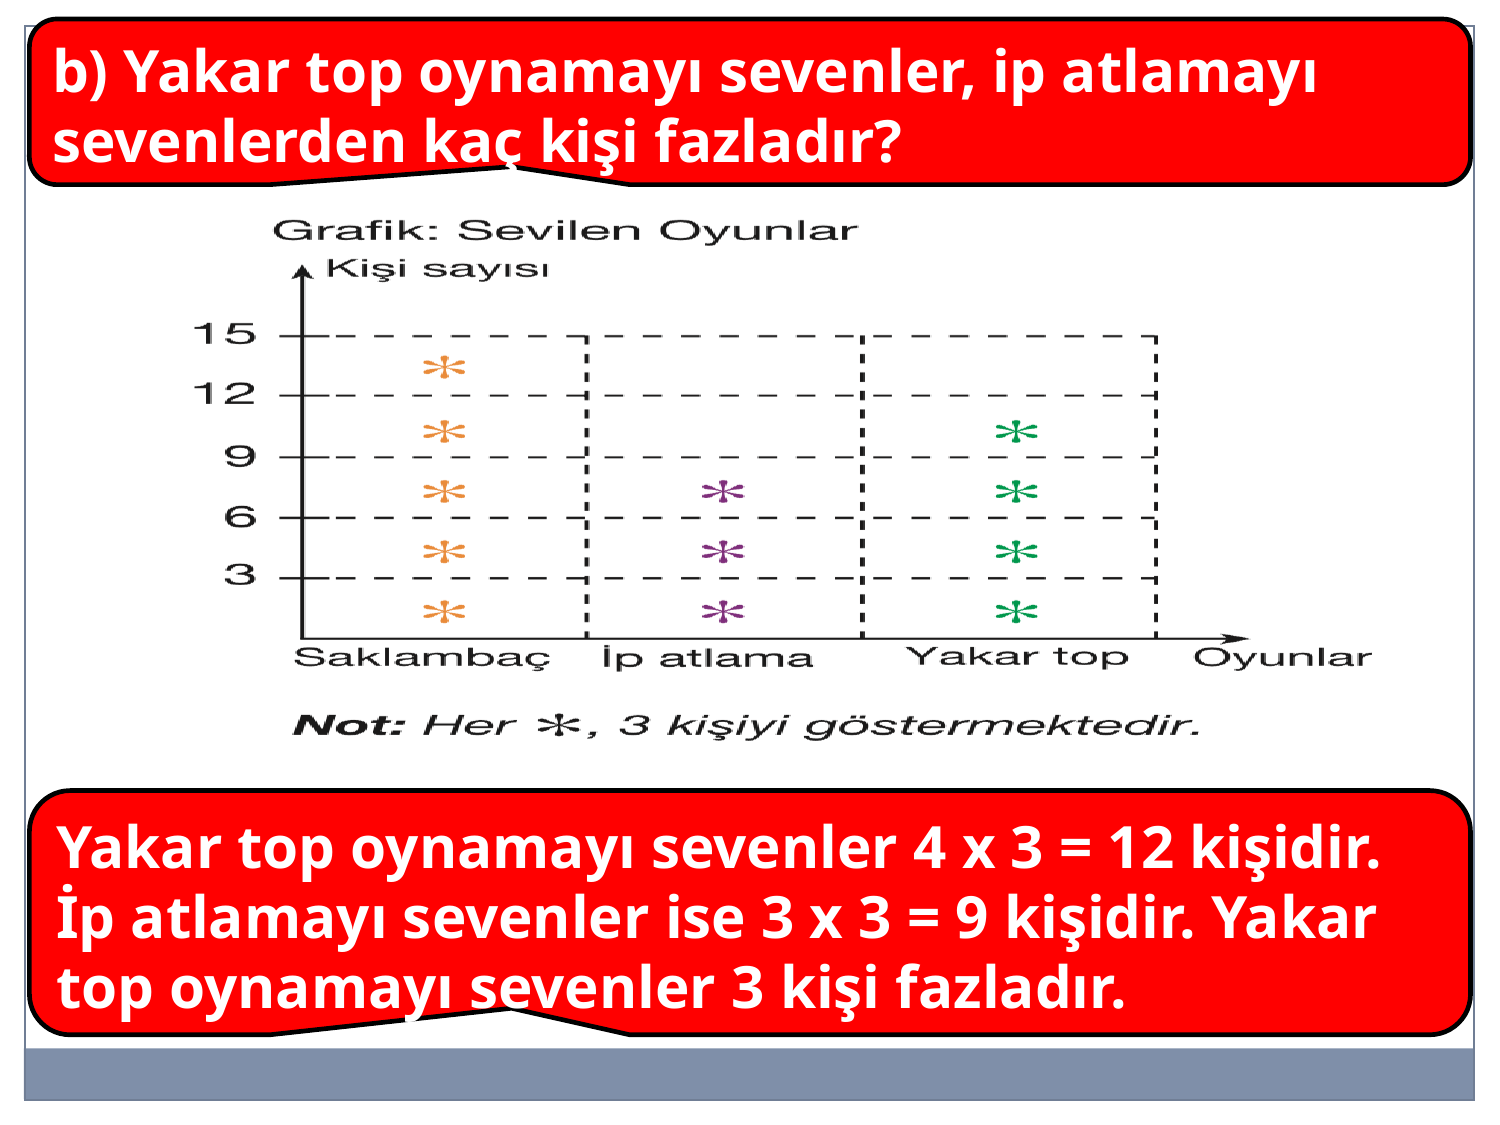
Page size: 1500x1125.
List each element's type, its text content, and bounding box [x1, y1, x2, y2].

text_box b) Yakar top oynamayı sevenler, ip atlamayı sevenlerden kaç kişi fazladır? [29, 18, 1471, 185]
picture [194, 207, 1388, 752]
text_box Yakar top oynamayı sevenler 4 x 3 = 12 kişidir. İp atlamayı sevenler ise 3 x 3 = 9 kişidir. Yakar top oynamayı sevenler 3 kişi fazladır. [29, 790, 1471, 1035]
